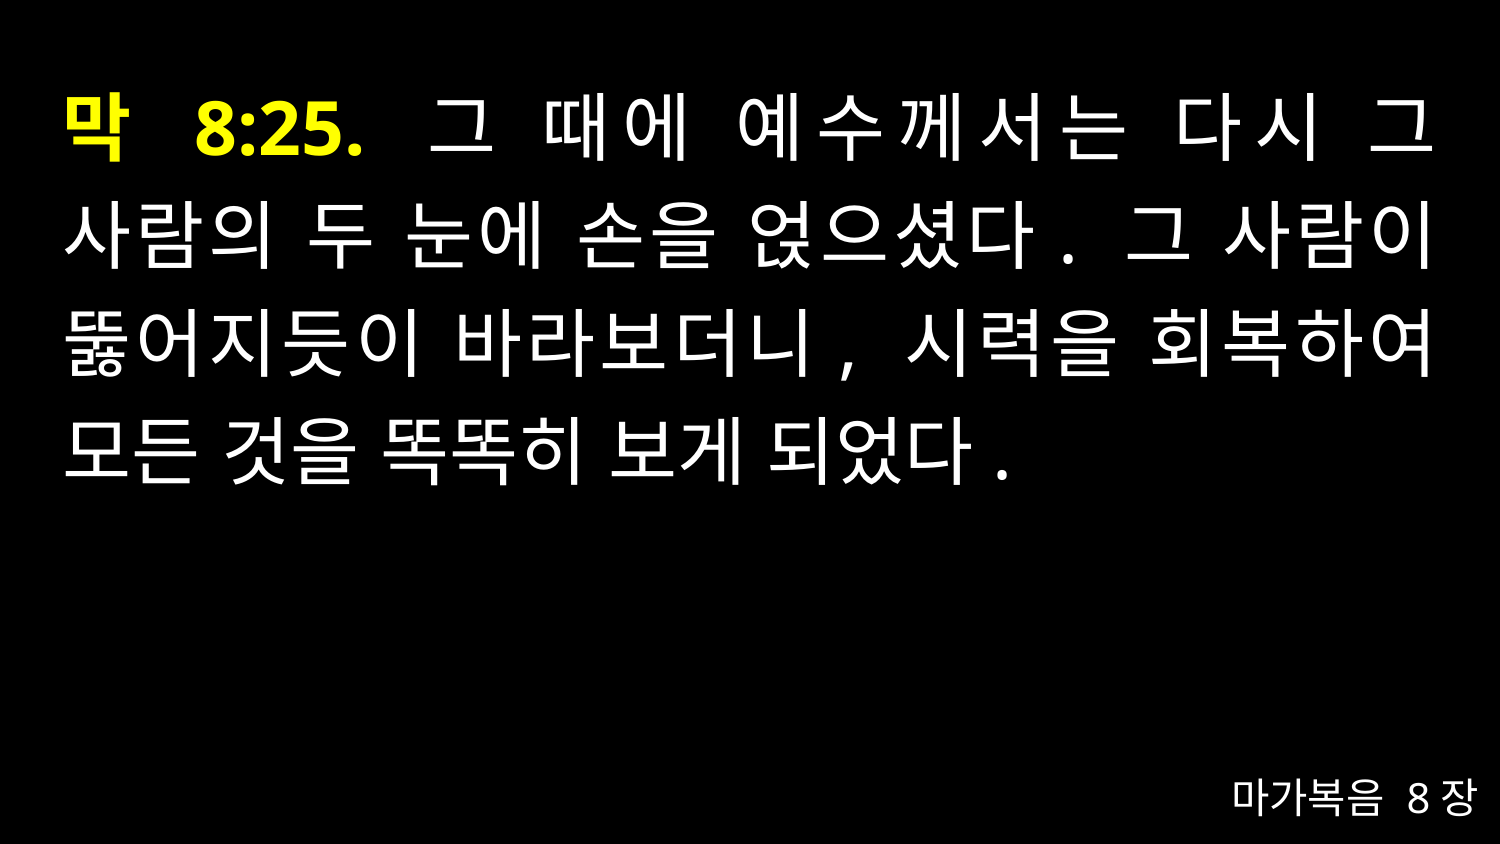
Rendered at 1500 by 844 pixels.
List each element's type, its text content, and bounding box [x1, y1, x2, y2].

title 막 8:25. 그 때에 예수께서는 다시 그 사람의 두 눈에 손을 얹으셨다. 그 사람이 뚫어지듯이 바라보더니, 시력을 회복하여 모든 것을 똑똑히 보게 되었다. [0, 0, 1500, 844]
subtitle 마가복음 8장 [916, 770, 1500, 844]
